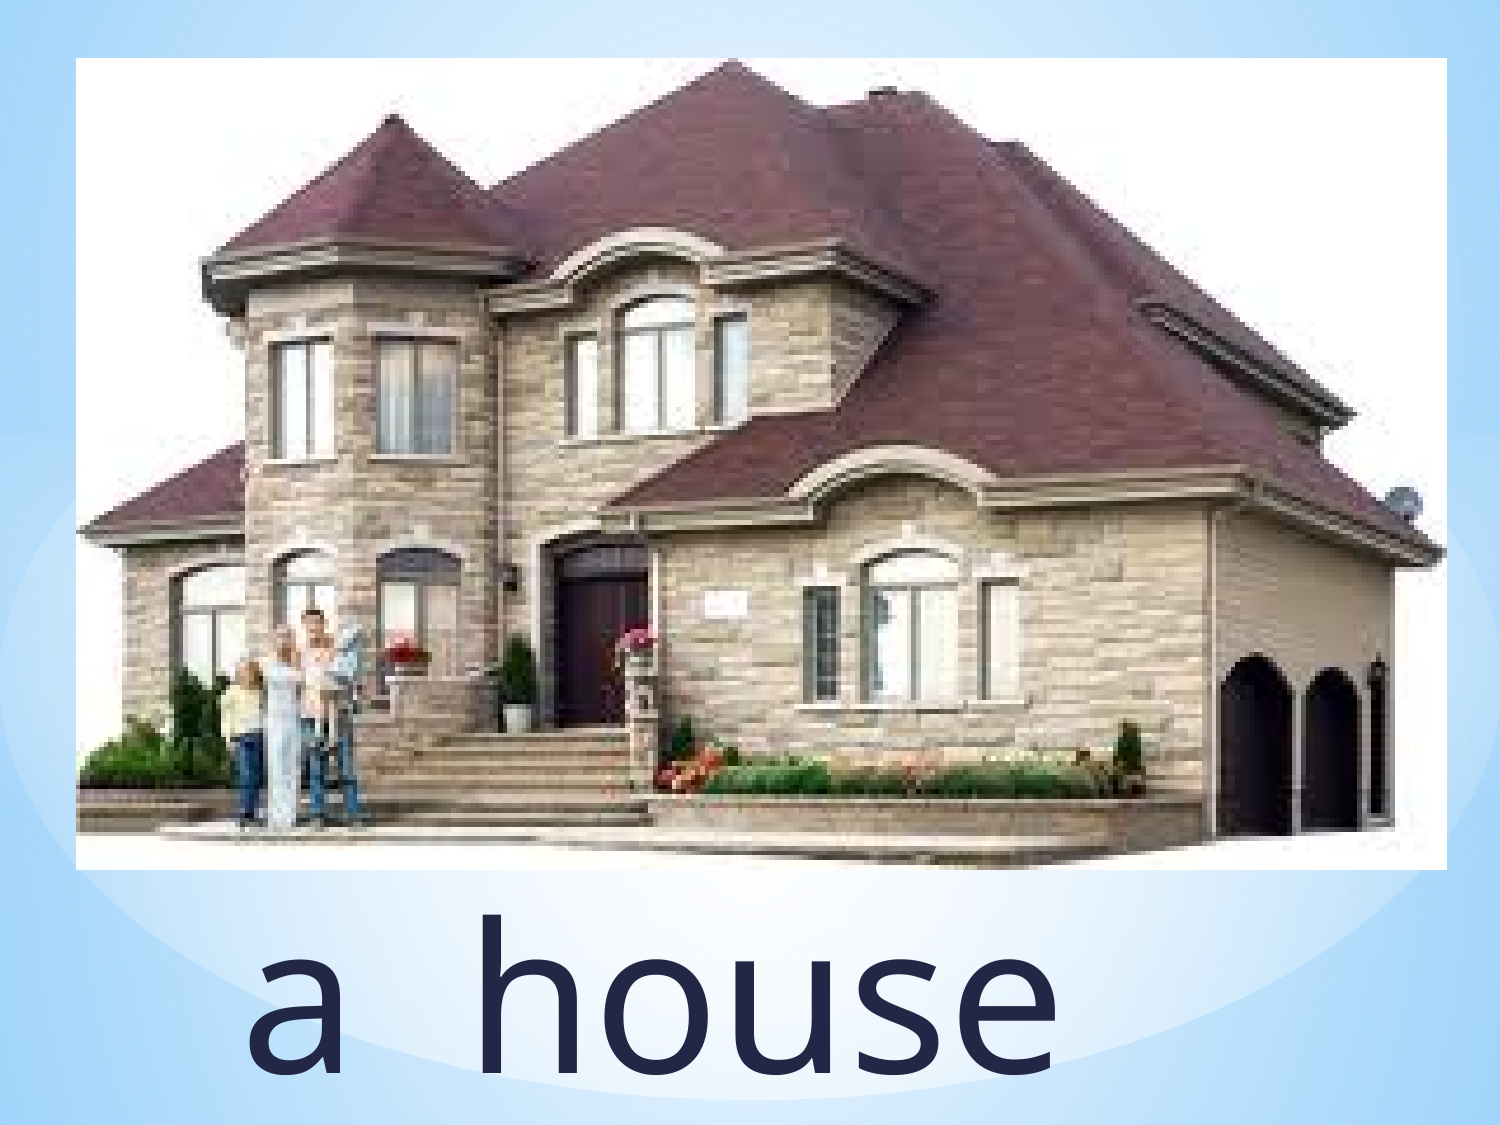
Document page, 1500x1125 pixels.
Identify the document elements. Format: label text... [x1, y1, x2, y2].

subtitle a house [225, 877, 1275, 1083]
picture [76, 58, 1448, 870]
